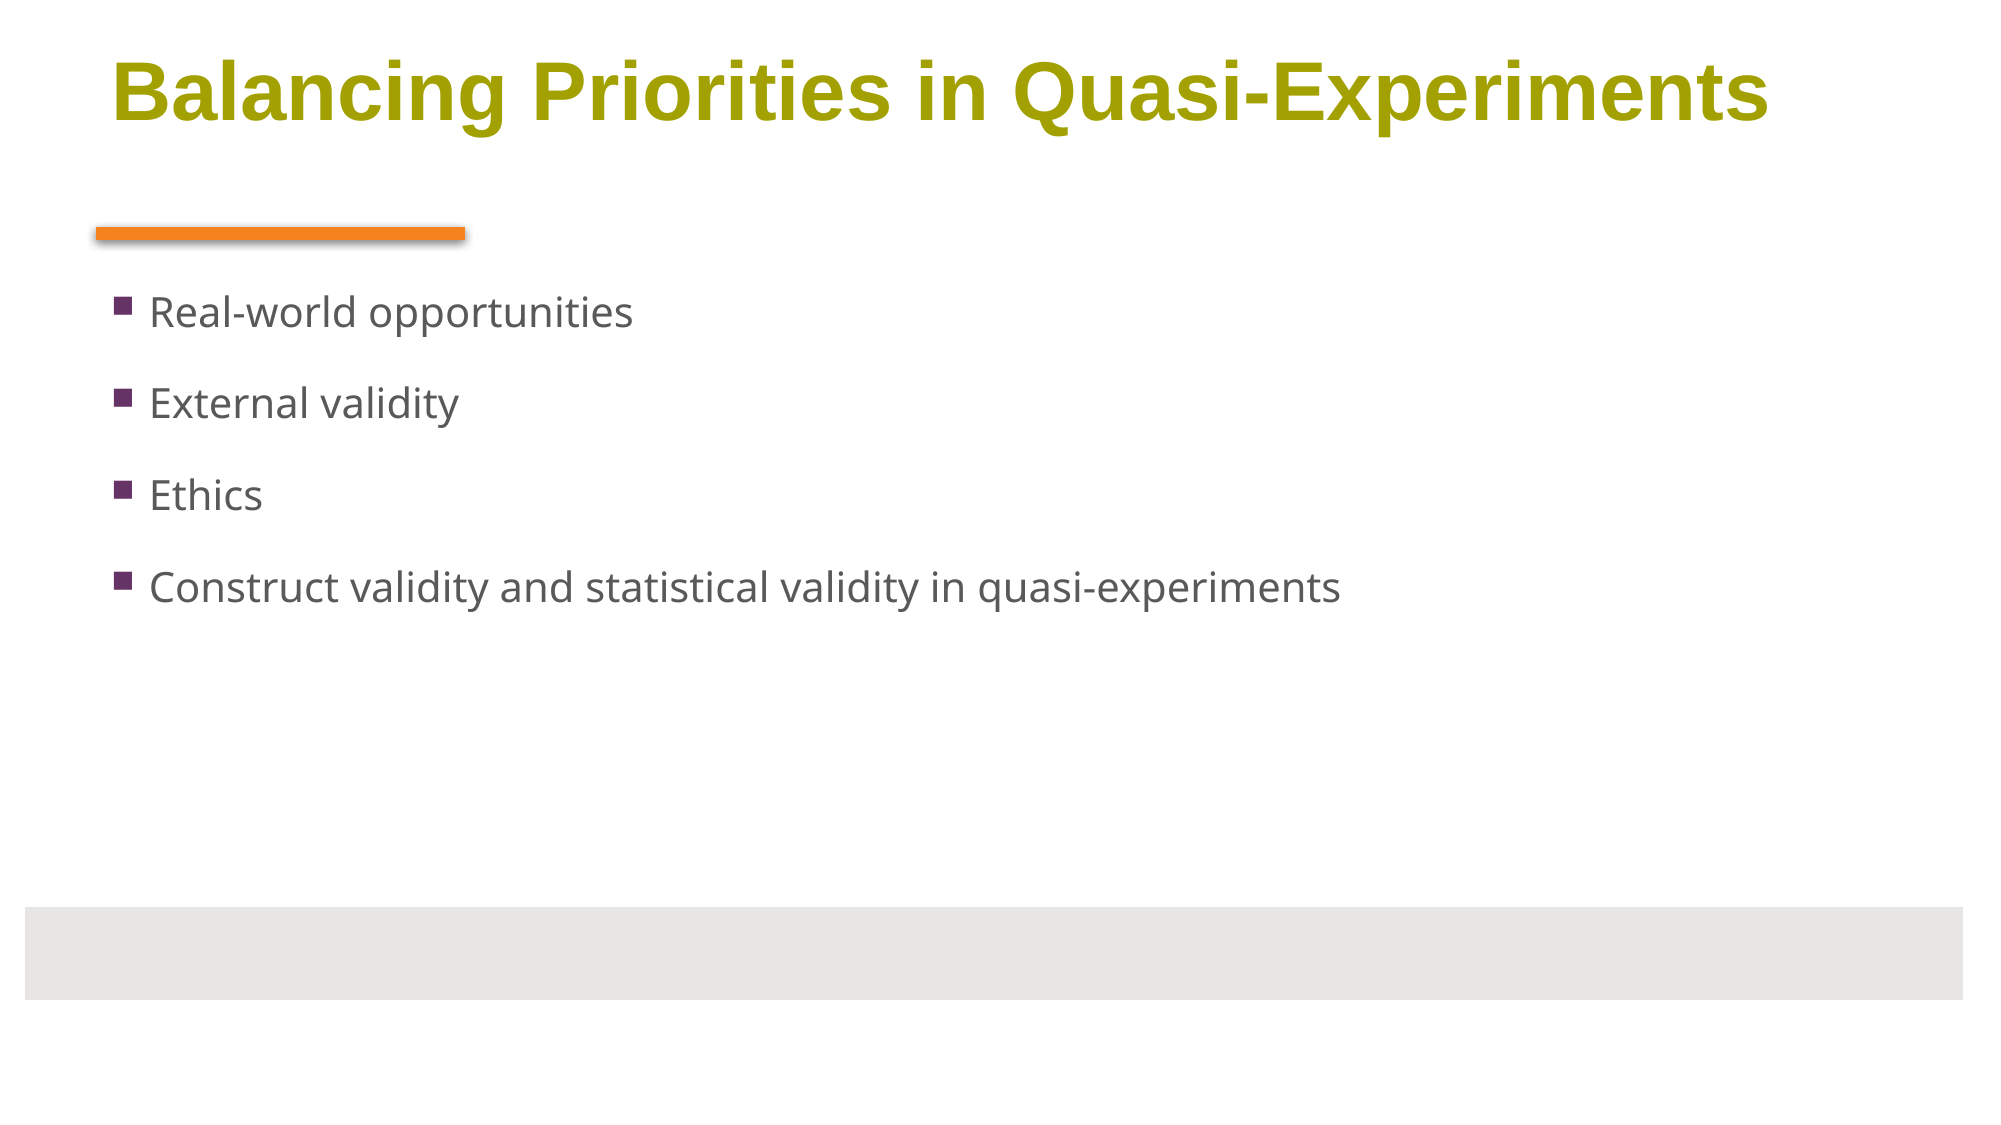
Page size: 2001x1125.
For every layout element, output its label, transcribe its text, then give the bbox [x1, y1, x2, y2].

title Balancing Priorities in Quasi-Experiments [96, 29, 1897, 218]
list Real-world opportunities External validity Ethics Construct validity and statistical validity in quasi-experiments [96, 277, 1897, 876]
